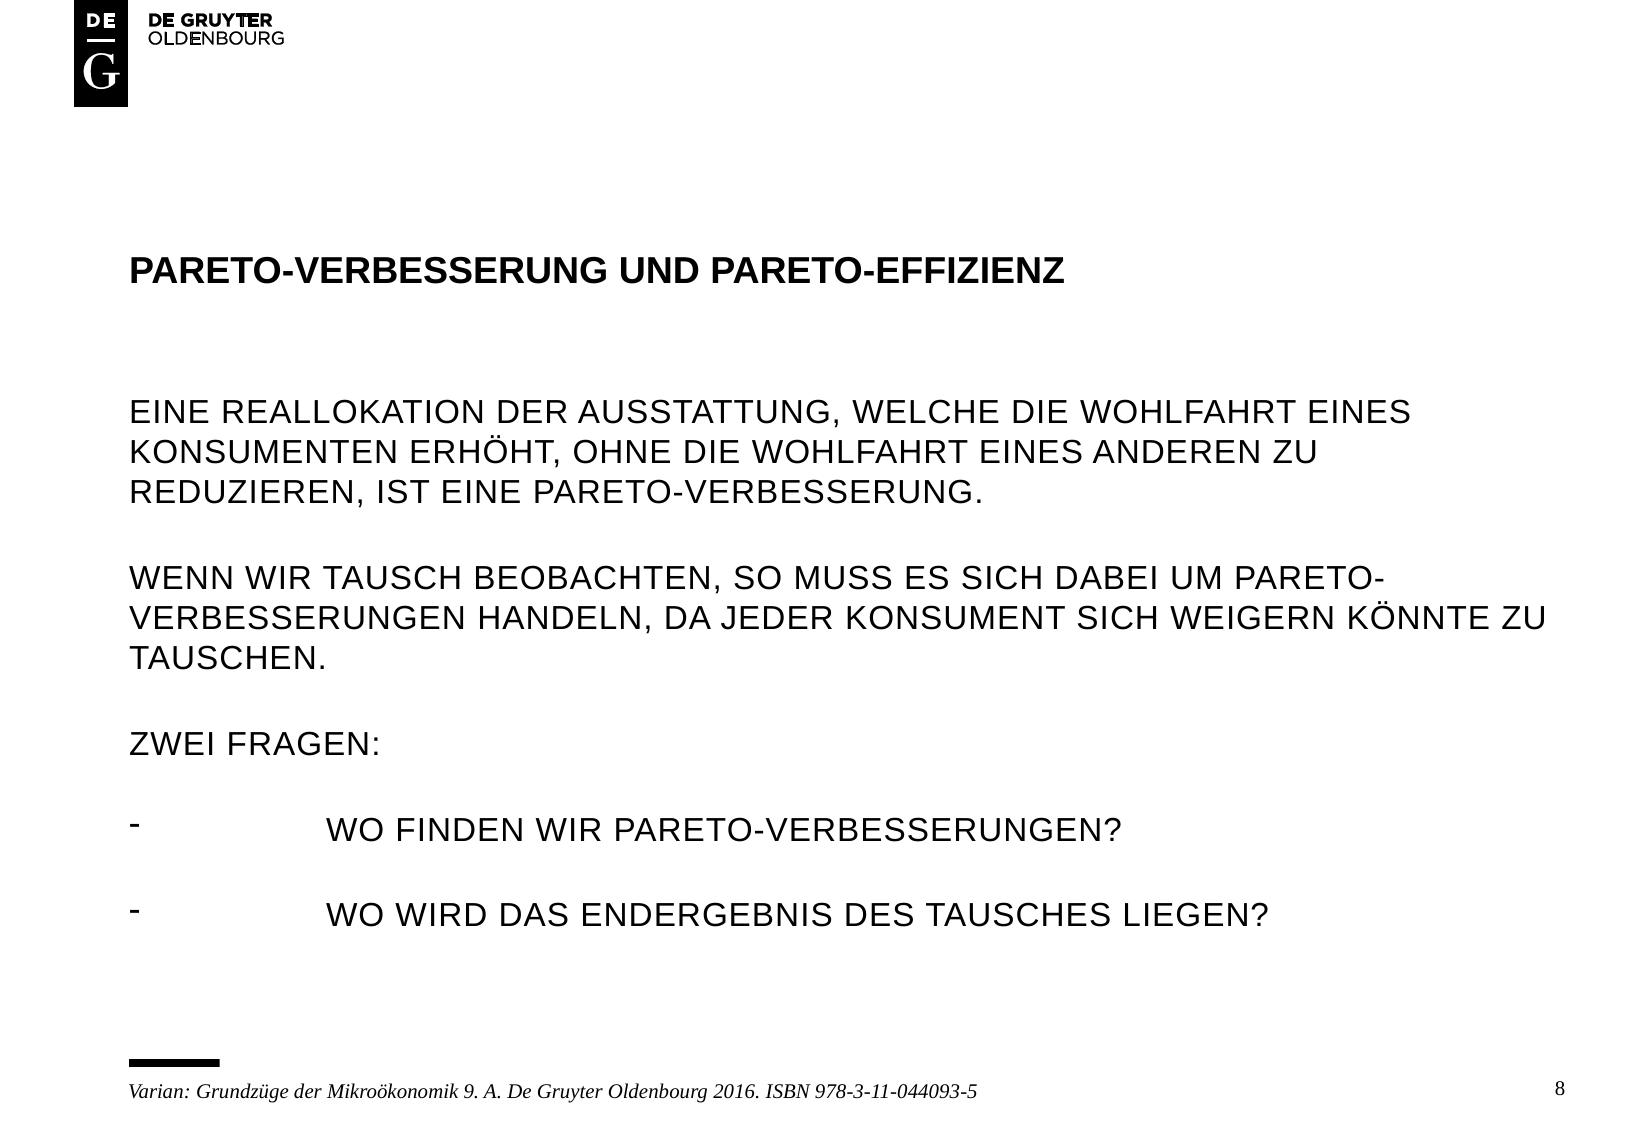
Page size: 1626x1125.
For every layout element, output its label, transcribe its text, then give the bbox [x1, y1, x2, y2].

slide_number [128, 1077, 1539, 1108]
slide_number 8 [1554, 1074, 1614, 1104]
title pareto-verbesserung und pareto-effizienz [129, 245, 1556, 328]
list Eine reallokation der ausstattung, welche die wohlfahrt eines konsumenten erhöht, ohne die wohlfahrt eines anderen zu reduzieren, ist eine pareto-verbesserung. Wenn wir tausch beobachten, so muss es sich dabei um pareto-verbesserungen handeln, da jeder konsument sich weigern könnte zu tauschen. Zwei fragen: wo finden wir pareto-verbesserungen? wo wird das endergebnis des tausches liegen? [129, 355, 1556, 1018]
